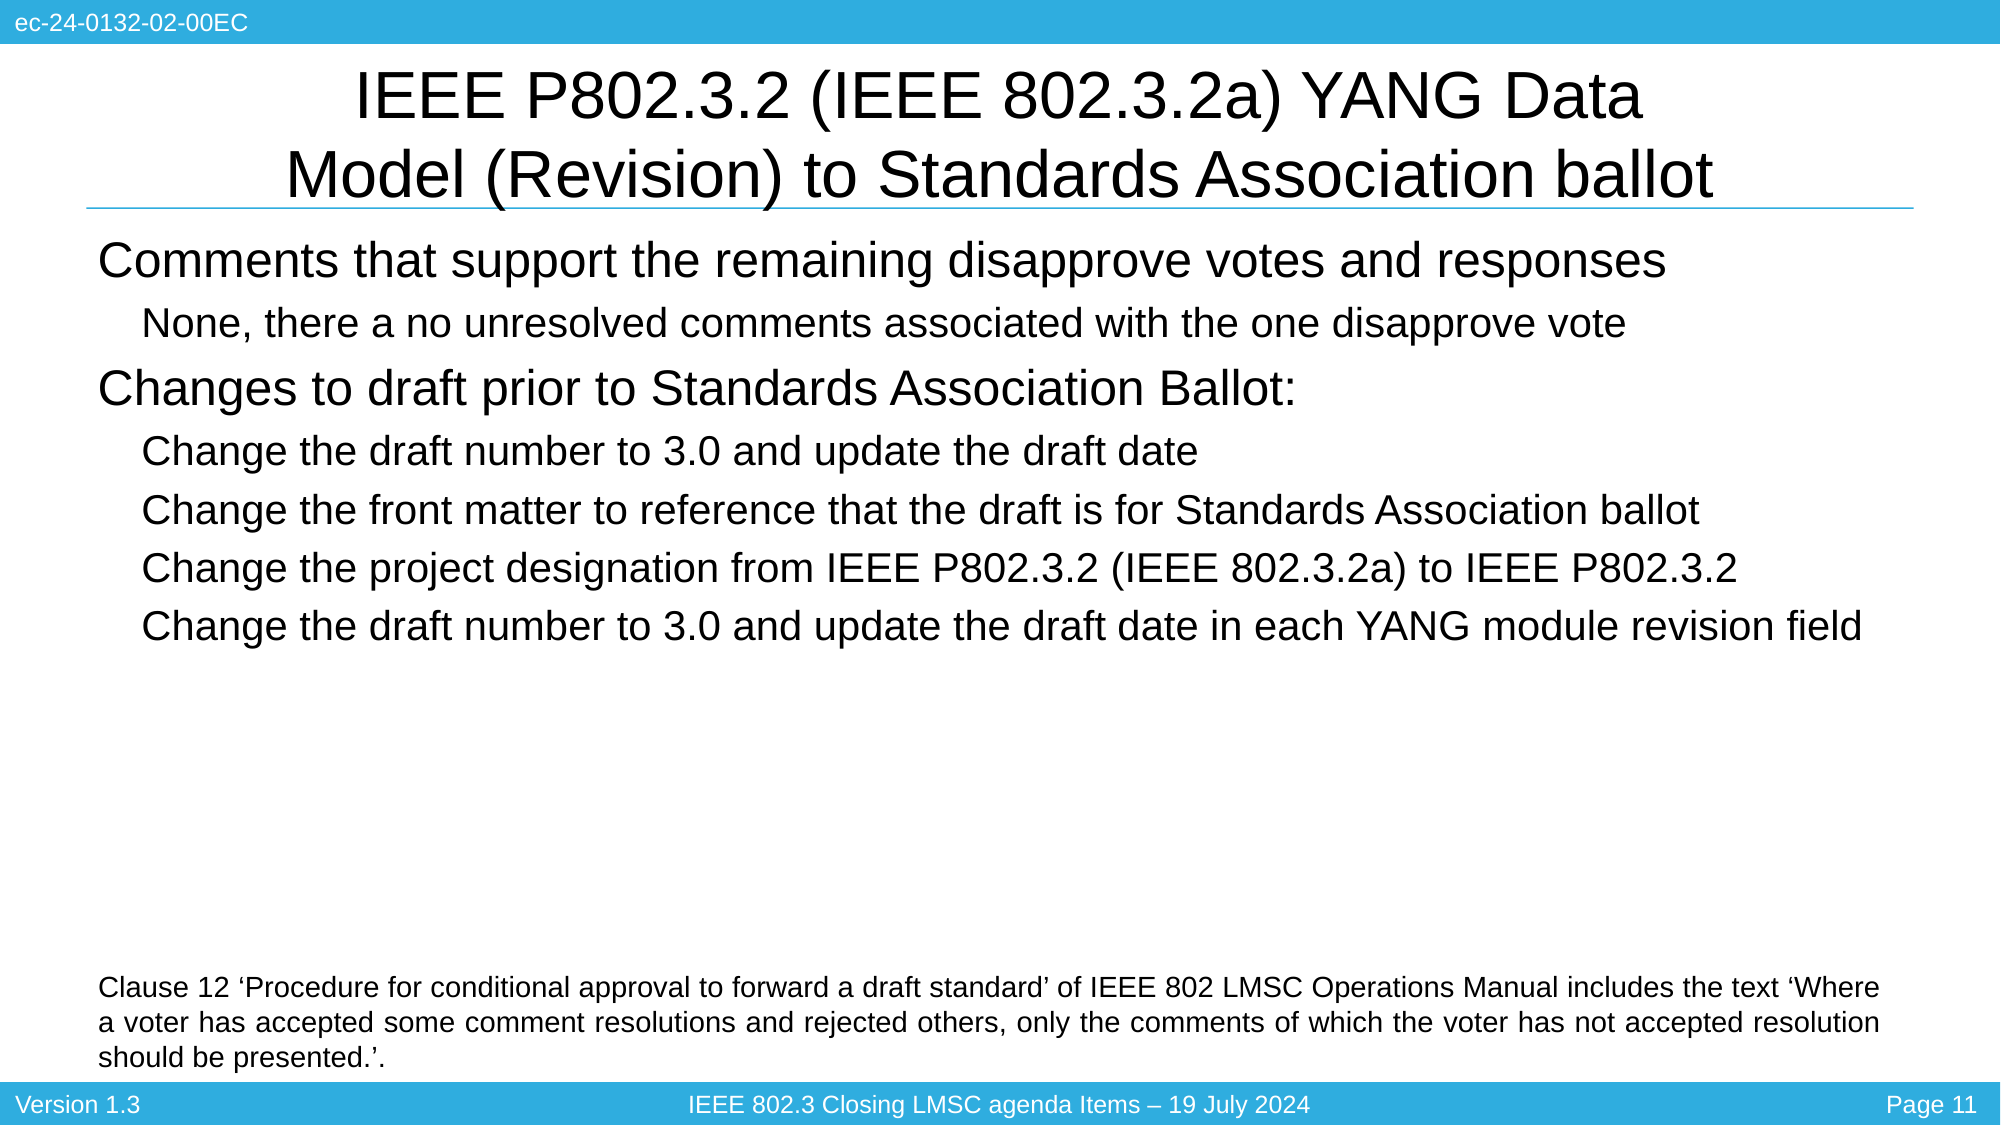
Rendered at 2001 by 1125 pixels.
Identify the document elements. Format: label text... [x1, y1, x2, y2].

text_box Clause 12 ‘Procedure for conditional approval to forward a draft standard’ of IEEE 802 LMSC Operations Manual includes the text ‘Where a voter has accepted some comment resolutions and rejected others, only the comments of which the voter has not accepted resolution should be presented.’. [0, 961, 1898, 1081]
list Comments that support the remaining disapprove votes and responses None, there a no unresolved comments associated with the one disapprove vote Changes to draft prior to Standards Association Ballot: Change the draft number to 3.0 and update the draft date Change the front matter to reference that the draft is for Standards Association ballot Change the project designation from IEEE P802.3.2 (IEEE 802.3.2a) to IEEE P802.3.2 Change the draft number to 3.0 and update the draft date in each YANG module revision field [39, 220, 1930, 1059]
title IEEE P802.3.2 (IEEE 802.3.2a) YANG Data Model (Revision) to Standards Association ballot [70, 66, 1930, 197]
